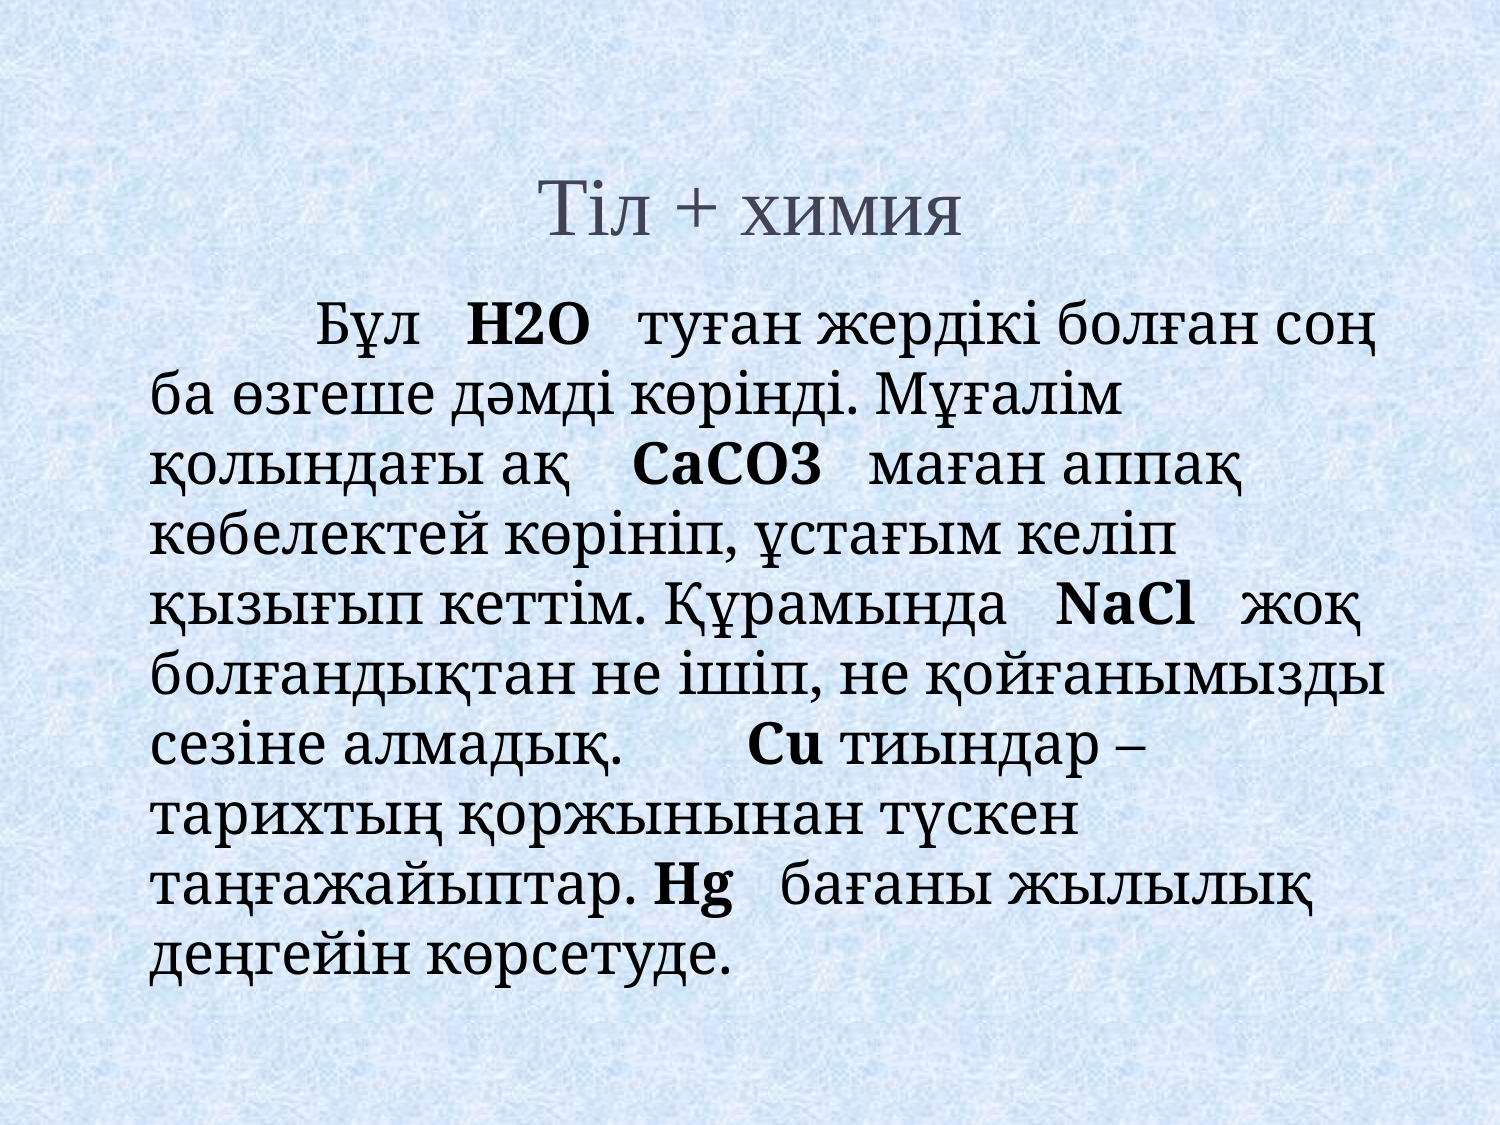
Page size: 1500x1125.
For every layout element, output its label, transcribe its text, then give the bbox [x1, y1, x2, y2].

picture [0, 0, 1500, 1125]
title Тіл + химия [75, 113, 1425, 278]
list Бұл H2O туған жердікі болған соң ба өзгеше дәмді көрінді. Мұғалім қолындағы ақ CaCO3 маған аппақ көбелектей көрініп, ұстағым келіп қызығып кеттім. Құрамында NaCl жоқ болғандықтан не ішіп, не қойғанымызды сезіне алмадық. Cu тиындар – тарихтың қоржынынан түскен таңғажайыптар. Hg бағаны жылылық деңгейін көрсетуде. [75, 278, 1425, 1079]
